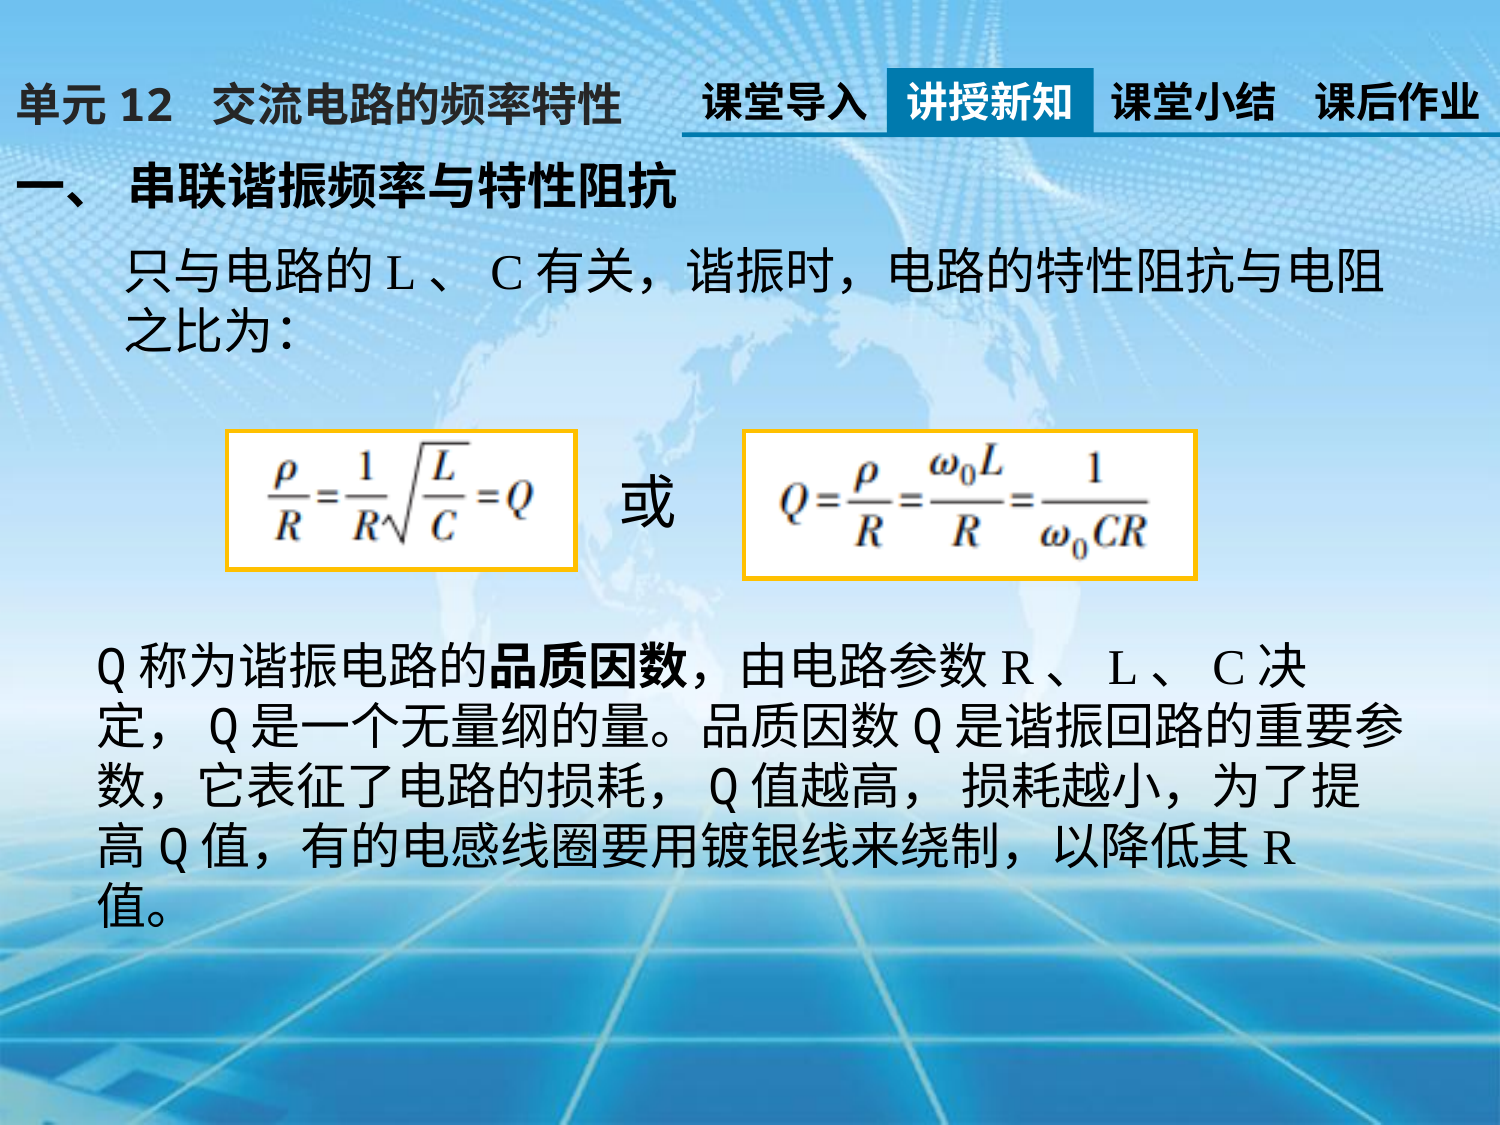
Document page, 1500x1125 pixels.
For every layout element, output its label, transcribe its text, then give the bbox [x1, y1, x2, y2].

text_box Q称为谐振电路的品质因数，由电路参数R、L、C决定，Q是一个无量纲的量。品质因数Q是谐振回路的重要参数，它表征了电路的损耗，Q值越高， 损耗越小，为了提高Q值，有的电感线圈要用镀银线来绕制，以降低其R值。 [81, 627, 1421, 942]
text_box 或 [603, 457, 698, 543]
picture [0, 0, 1500, 1125]
text_box 一、 串联谐振频率与特性阻抗 [1, 147, 752, 223]
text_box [1, 67, 1500, 139]
